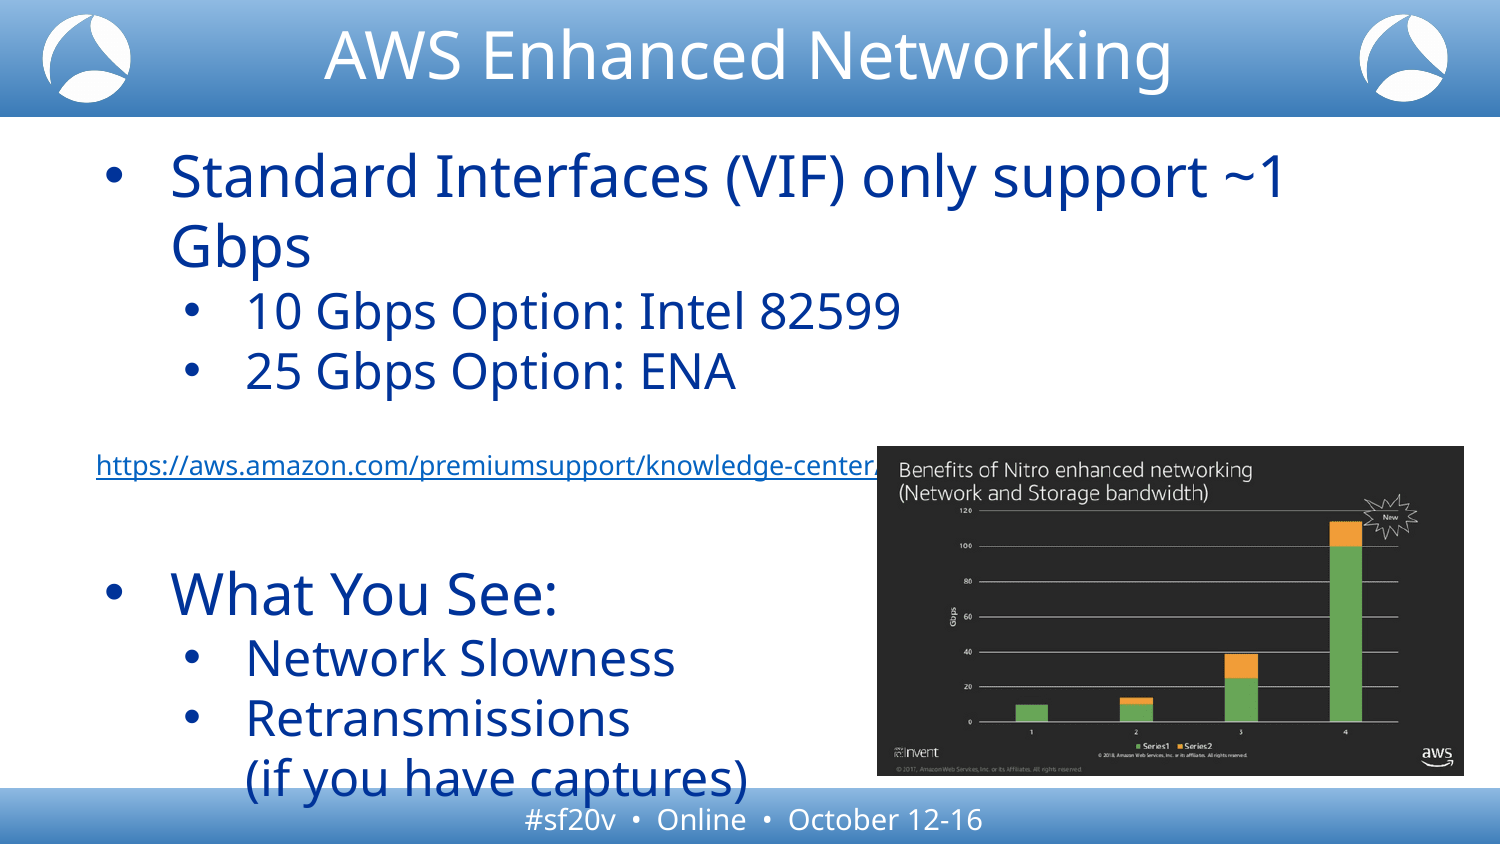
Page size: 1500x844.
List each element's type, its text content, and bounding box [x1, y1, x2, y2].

picture [1359, 14, 1448, 102]
list Standard Interfaces (VIF) only support ~1 Gbps 10 Gbps Option: Intel 82599 25 Gbps Option: ENA https://aws.amazon.com/premiumsupport/knowledge-center/enable-configure-enhanced-networking/ What You See: Network Slowness Retransmissions (if you have captures) [80, 124, 1428, 764]
title AWS Enhanced Networking [188, 0, 1312, 117]
picture [42, 14, 131, 103]
picture [877, 445, 1465, 777]
